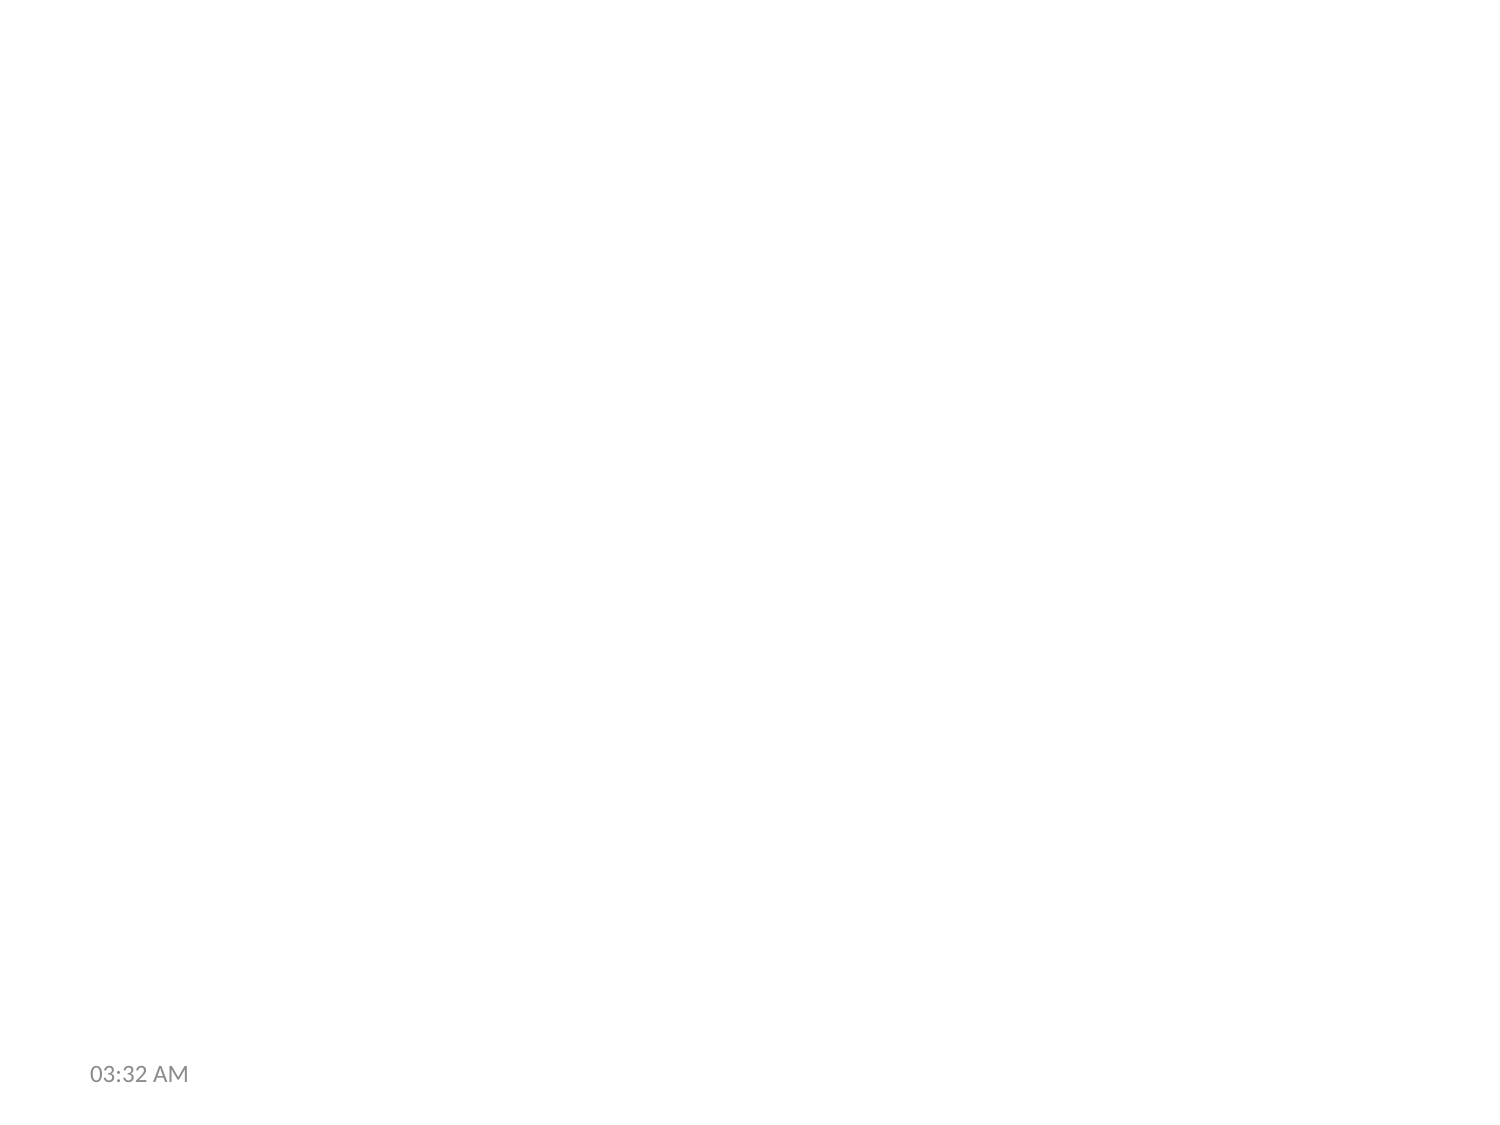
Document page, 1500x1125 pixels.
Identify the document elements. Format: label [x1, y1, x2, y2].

slide_number [75, 1042, 425, 1103]
